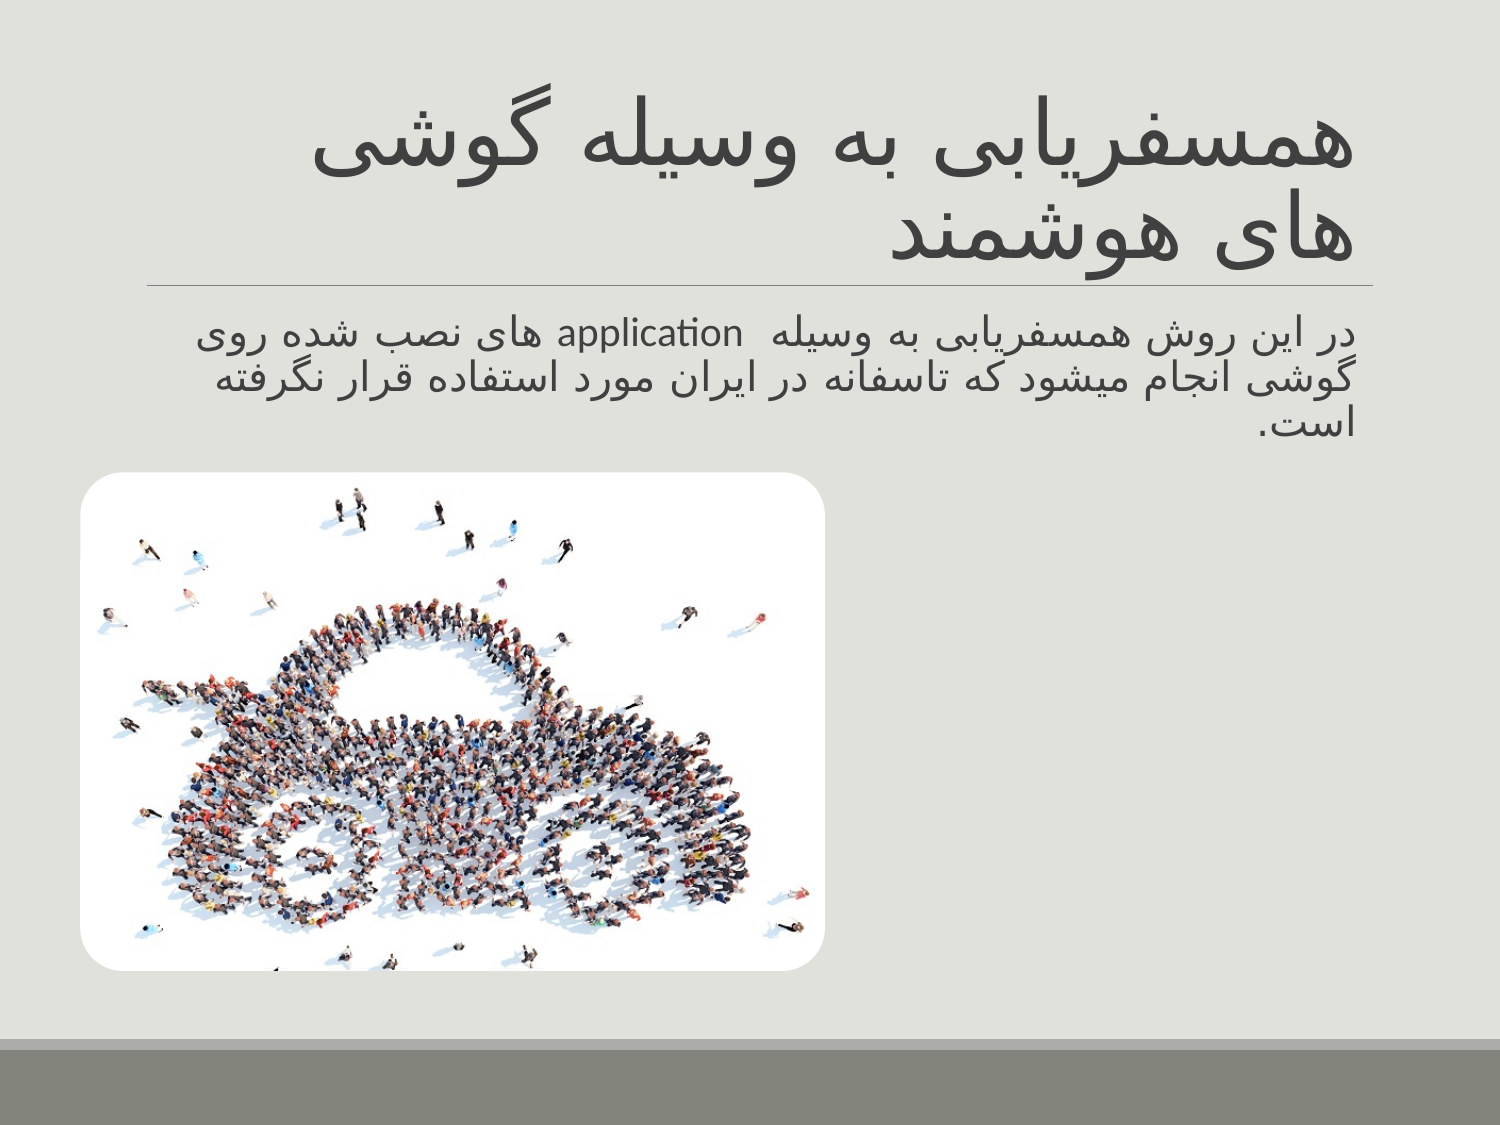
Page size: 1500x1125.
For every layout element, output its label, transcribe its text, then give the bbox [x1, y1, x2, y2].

title همسفریابی به وسیله گوشی های هوشمند [135, 47, 1373, 285]
list در این روش همسفریابی به وسیله application های نصب شده روی گوشی انجام میشود که تاسفانه در ایران مورد استفاده قرار نگرفته است. [135, 302, 1373, 963]
picture [79, 471, 826, 972]
